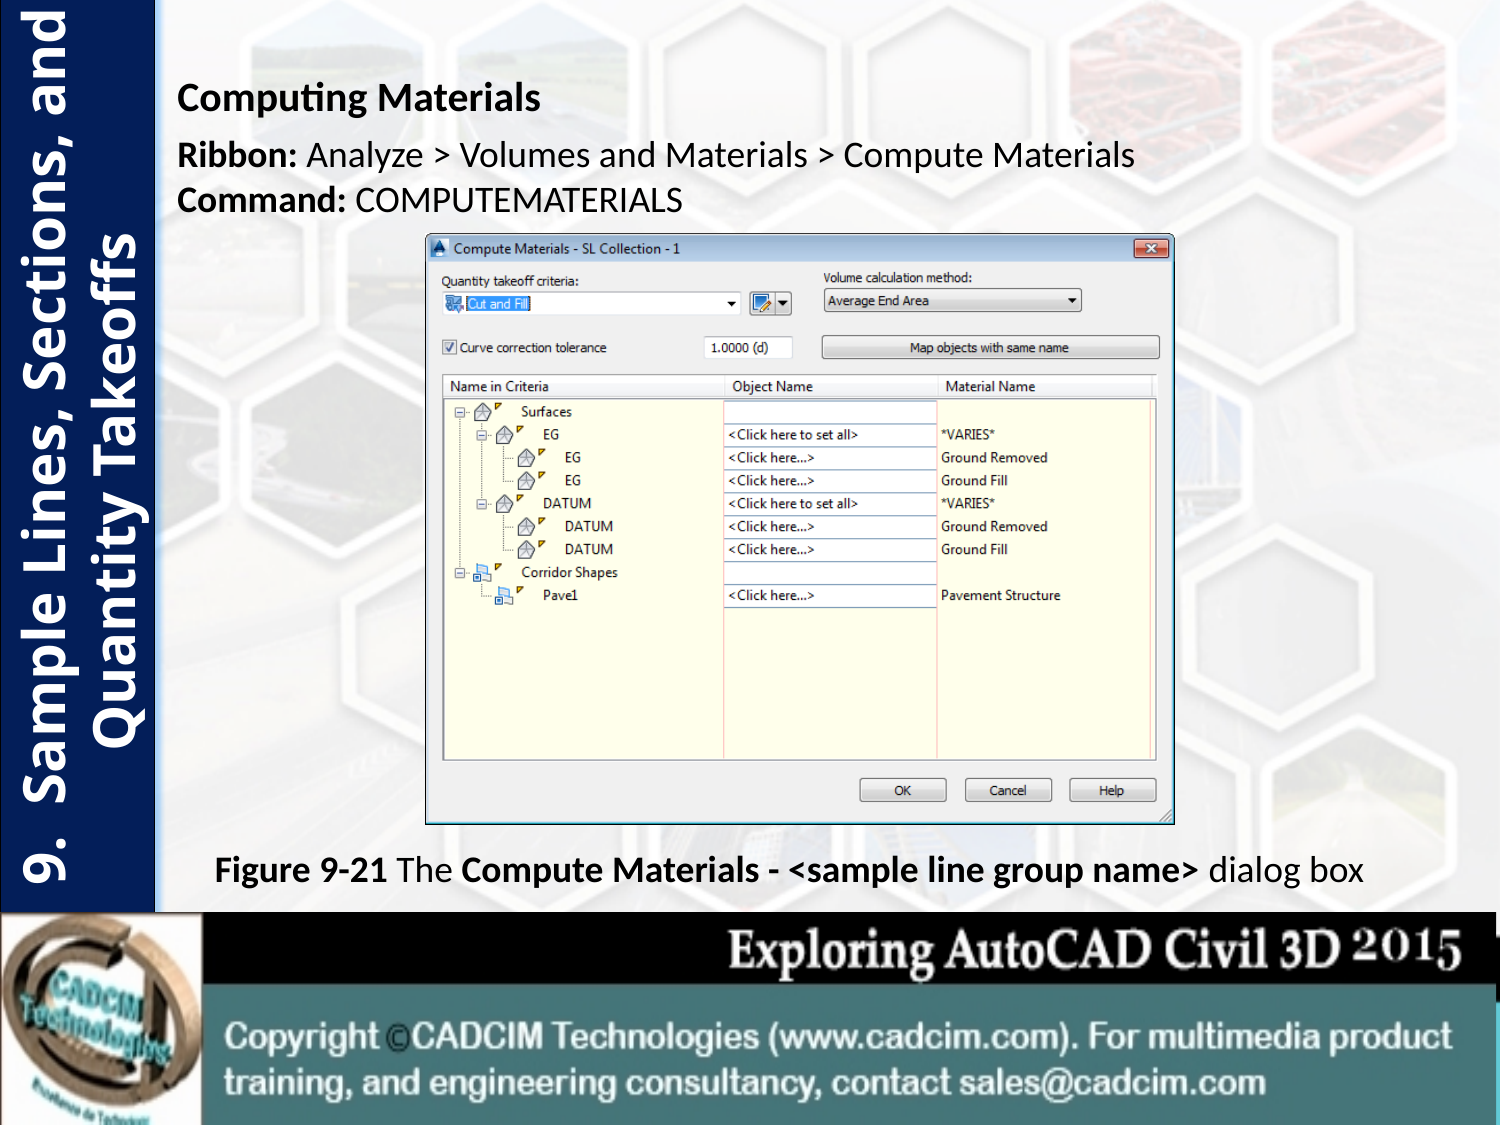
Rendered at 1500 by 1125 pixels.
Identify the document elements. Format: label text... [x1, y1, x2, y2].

text_box Computing Materials [162, 62, 913, 123]
text_box Figure 9-21 The Compute Materials - <sample line group name> dialog box [200, 837, 1438, 898]
text_box Ribbon: Analyze > Volumes and Materials > Compute Materials Command: COMPUTEMATERIALS [162, 123, 1200, 228]
picture [0, 0, 1500, 1125]
